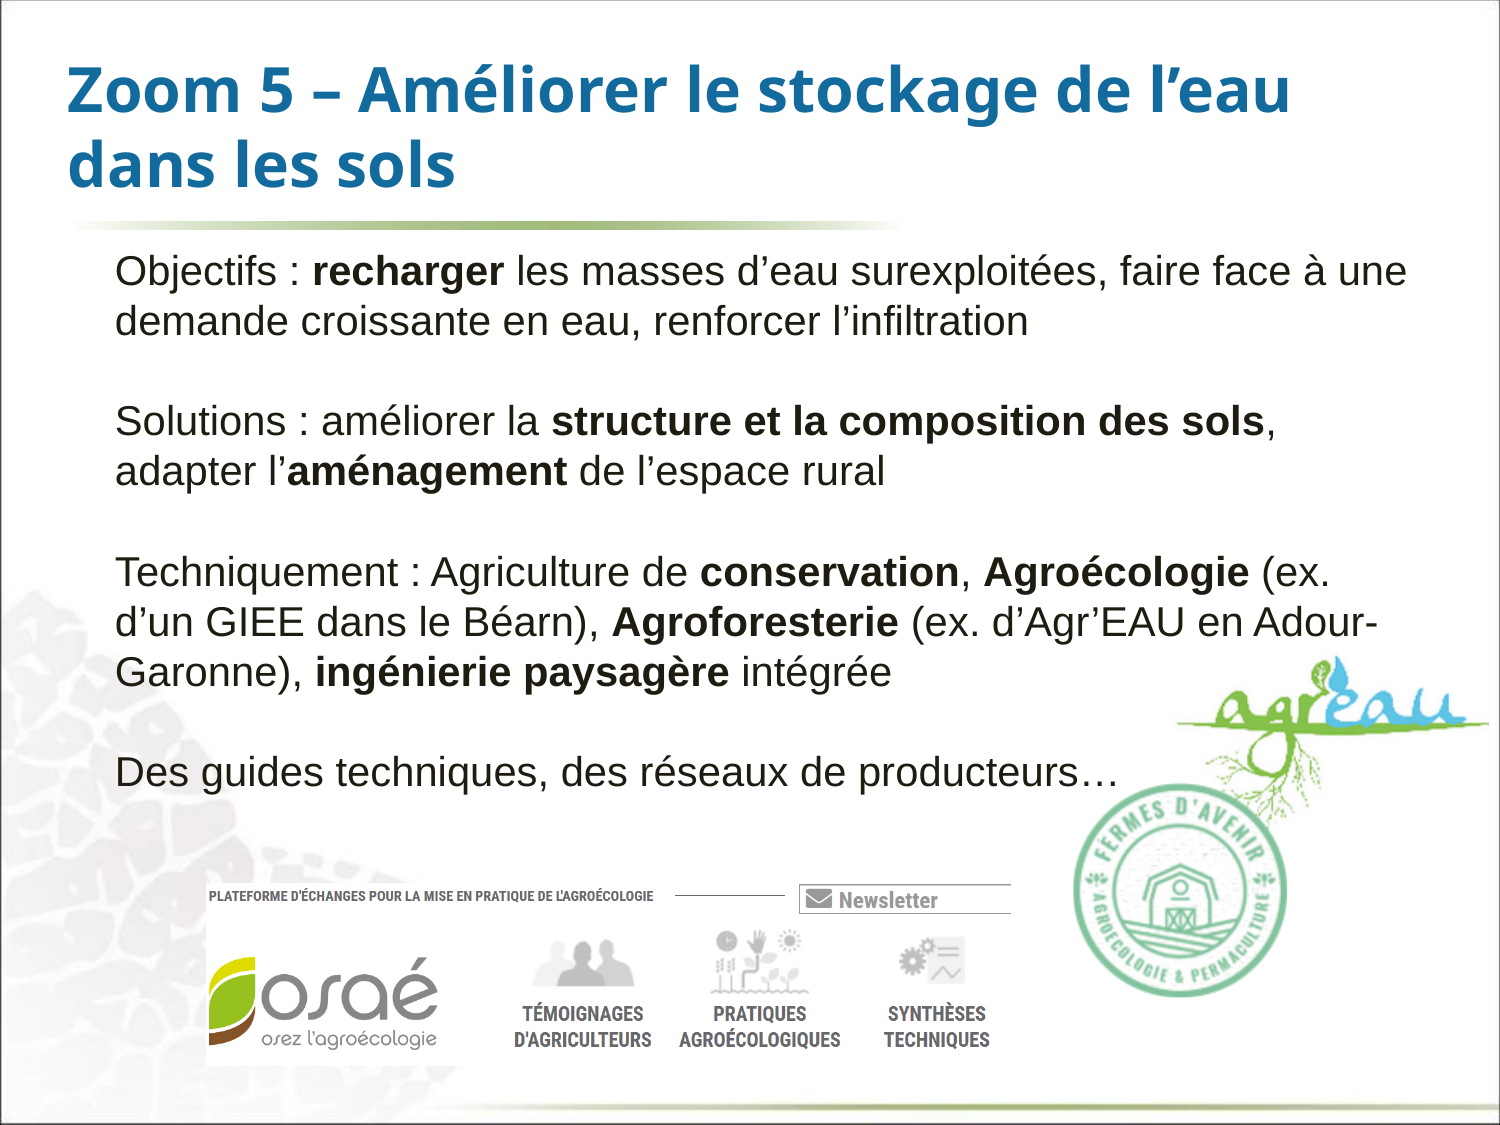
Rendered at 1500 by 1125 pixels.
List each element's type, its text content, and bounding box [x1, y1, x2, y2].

text_box Objectifs : recharger les masses d’eau surexploitées, faire face à une demande croissante en eau, renforcer l’infiltration Solutions : améliorer la structure et la composition des sols, adapter l’aménagement de l’espace rural Techniquement : Agriculture de conservation, Agroécologie (ex. d’un GIEE dans le Béarn), Agroforesterie (ex. d’Agr’EAU en Adour-Garonne), ingénierie paysagère intégrée Des guides techniques, des réseaux de producteurs… [100, 236, 1424, 852]
text_box Zoom 5 – Améliorer le stockage de l’eau dans les sols [53, 42, 1436, 208]
picture [0, 0, 1500, 1125]
